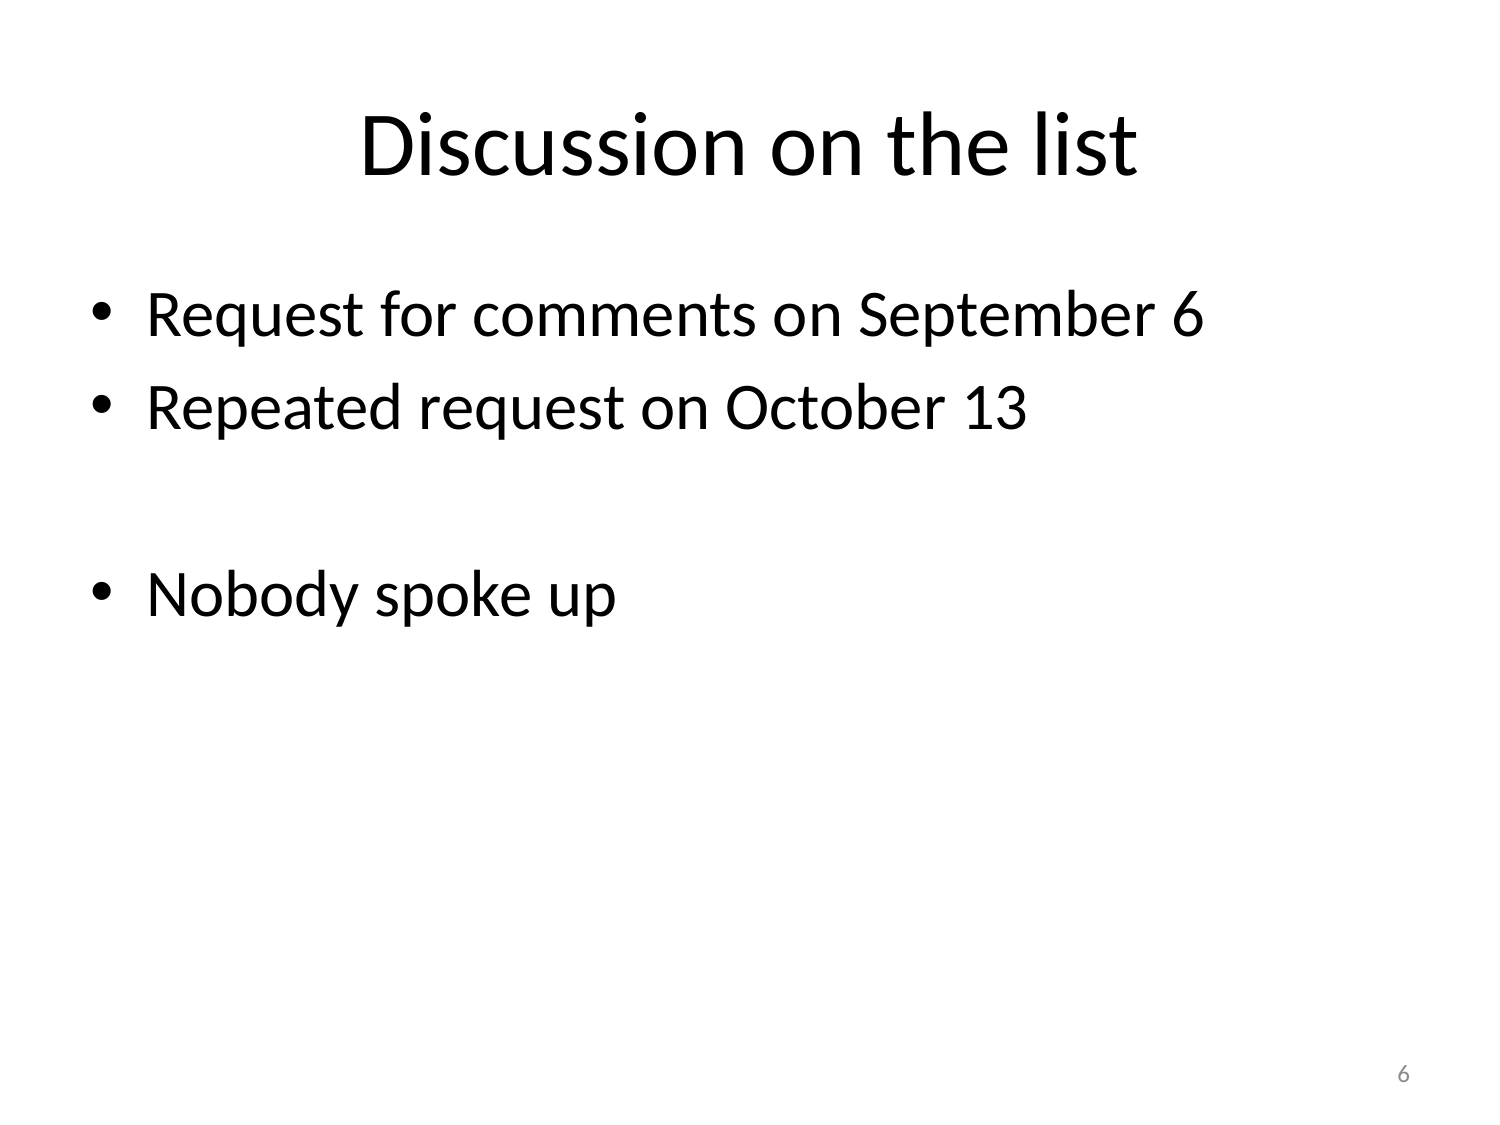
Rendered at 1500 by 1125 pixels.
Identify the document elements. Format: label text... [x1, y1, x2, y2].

list Request for comments on September 6 Repeated request on October 13 Nobody spoke up [75, 262, 1425, 1005]
title Discussion on the list [75, 45, 1425, 233]
slide_number 6 [1074, 1042, 1425, 1103]
